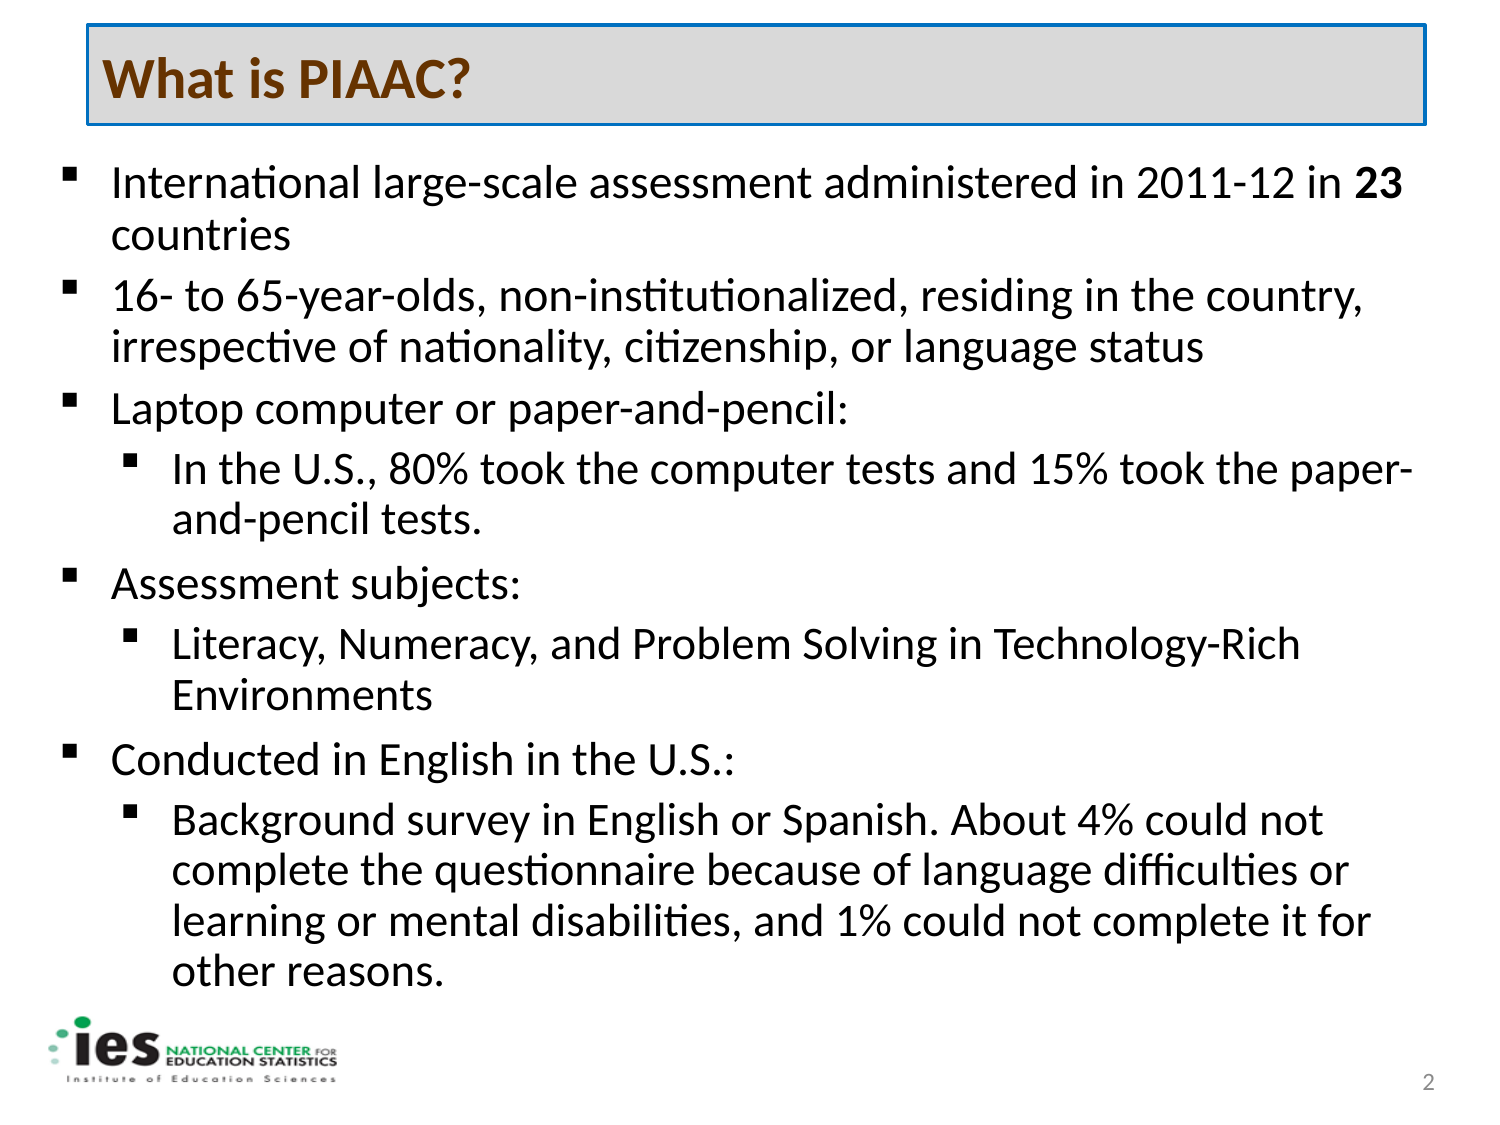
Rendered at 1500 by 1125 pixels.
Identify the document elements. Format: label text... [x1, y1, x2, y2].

title What is PIAAC? [87, 24, 1425, 125]
slide_number 2 [1100, 1050, 1450, 1111]
list International large-scale assessment administered in 2011-12 in 23 countries 16- to 65-year-olds, non-institutionalized, residing in the country, irrespective of nationality, citizenship, or language status Laptop computer or paper-and-pencil: In the U.S., 80% took the computer tests and 15% took the paper-and-pencil tests. Assessment subjects: Literacy, Numeracy, and Problem Solving in Technology-Rich Environments Conducted in English in the U.S.: Background survey in English or Spanish. About 4% could not complete the questionnaire because of language difficulties or learning or mental disabilities, and 1% could not complete it for other reasons. [43, 149, 1475, 1013]
picture [37, 1006, 363, 1095]
